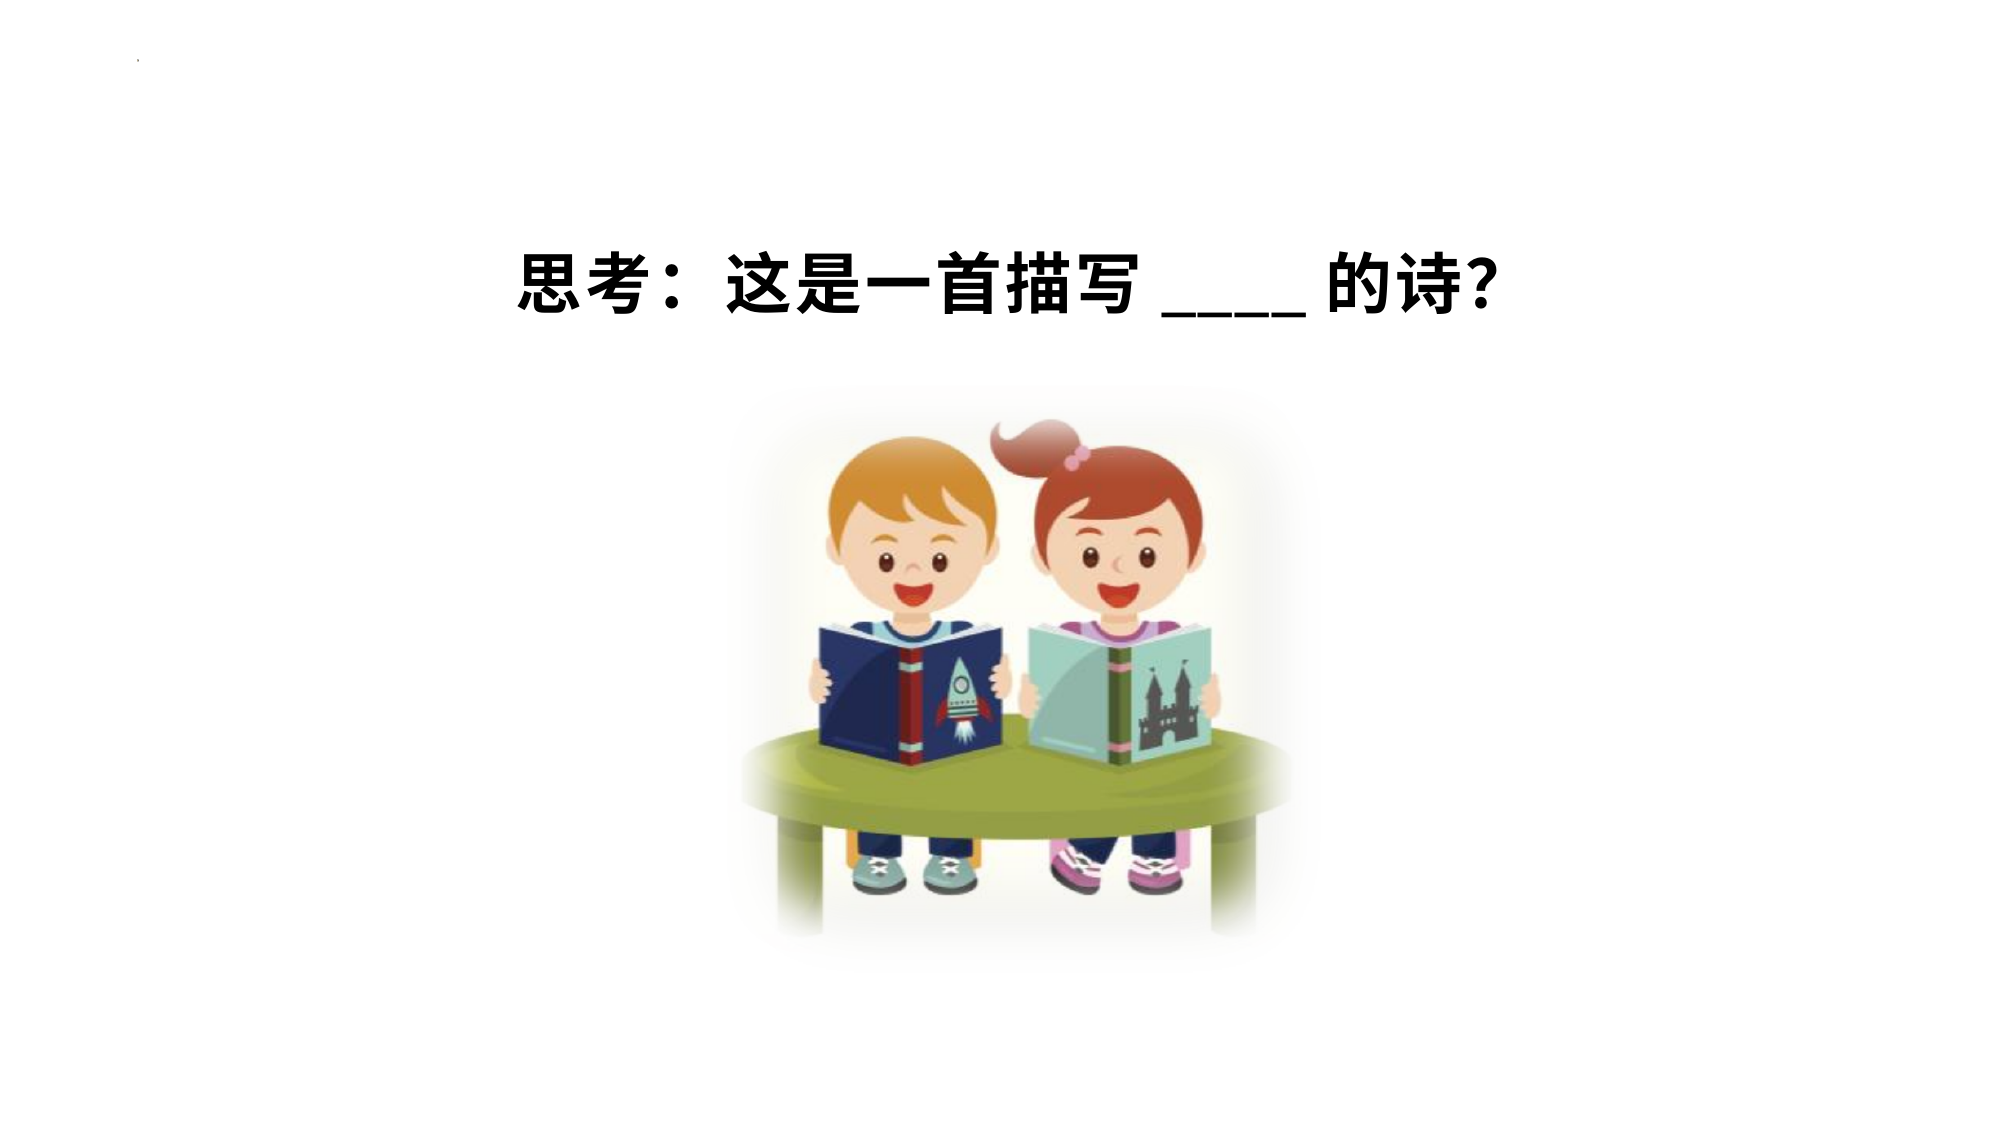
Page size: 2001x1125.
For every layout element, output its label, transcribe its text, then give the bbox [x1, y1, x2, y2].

picture [725, 383, 1304, 957]
text_box 思考：这是一首描写____的诗？ [501, 194, 1496, 330]
